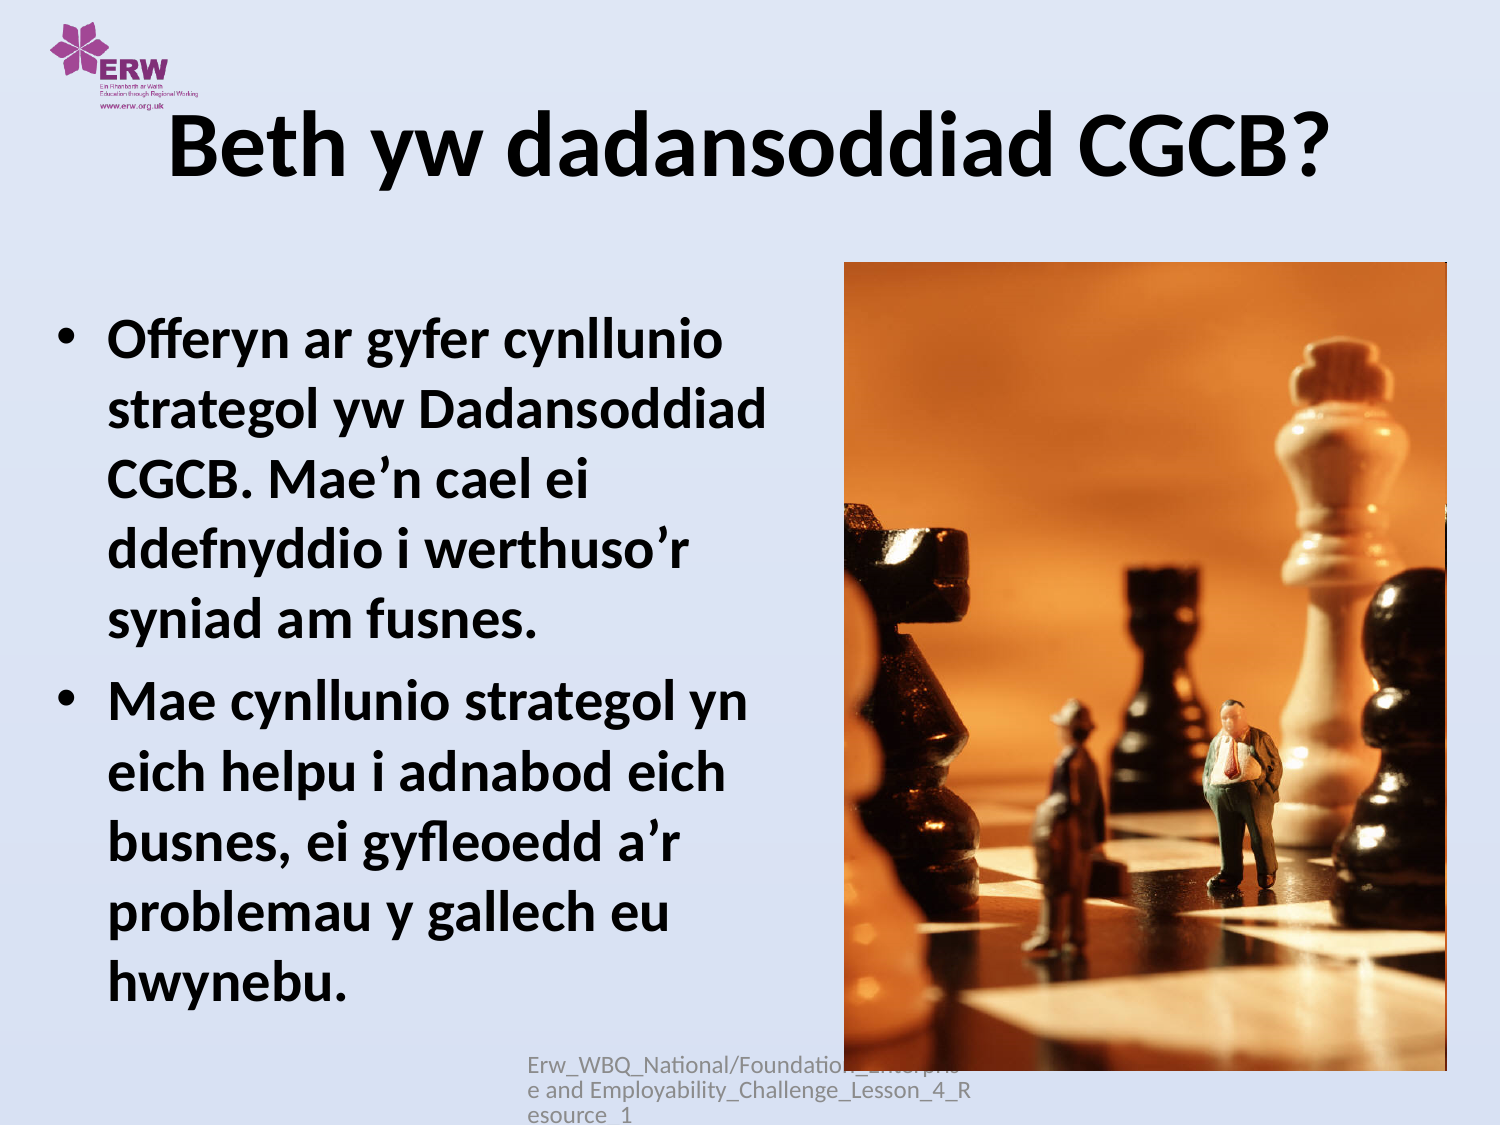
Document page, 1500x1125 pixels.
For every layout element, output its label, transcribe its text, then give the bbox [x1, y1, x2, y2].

list Offeryn ar gyfer cynllunio strategol yw Dadansoddiad CGCB. Mae’n cael ei ddefnyddio i werthuso’r syniad am fusnes. Mae cynllunio strategol yn eich helpu i adnabod eich busnes, ei gyfleoedd a’r problemau y gallech eu hwynebu. [41, 292, 799, 1035]
footer Erw_WBQ_National/Foundation_Enterprise and Employability_Challenge_Lesson_4_Resource_1 [512, 1024, 988, 1103]
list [844, 262, 1448, 1071]
title Beth yw dadansoddiad CGCB? [75, 45, 1425, 233]
picture [49, 22, 198, 111]
